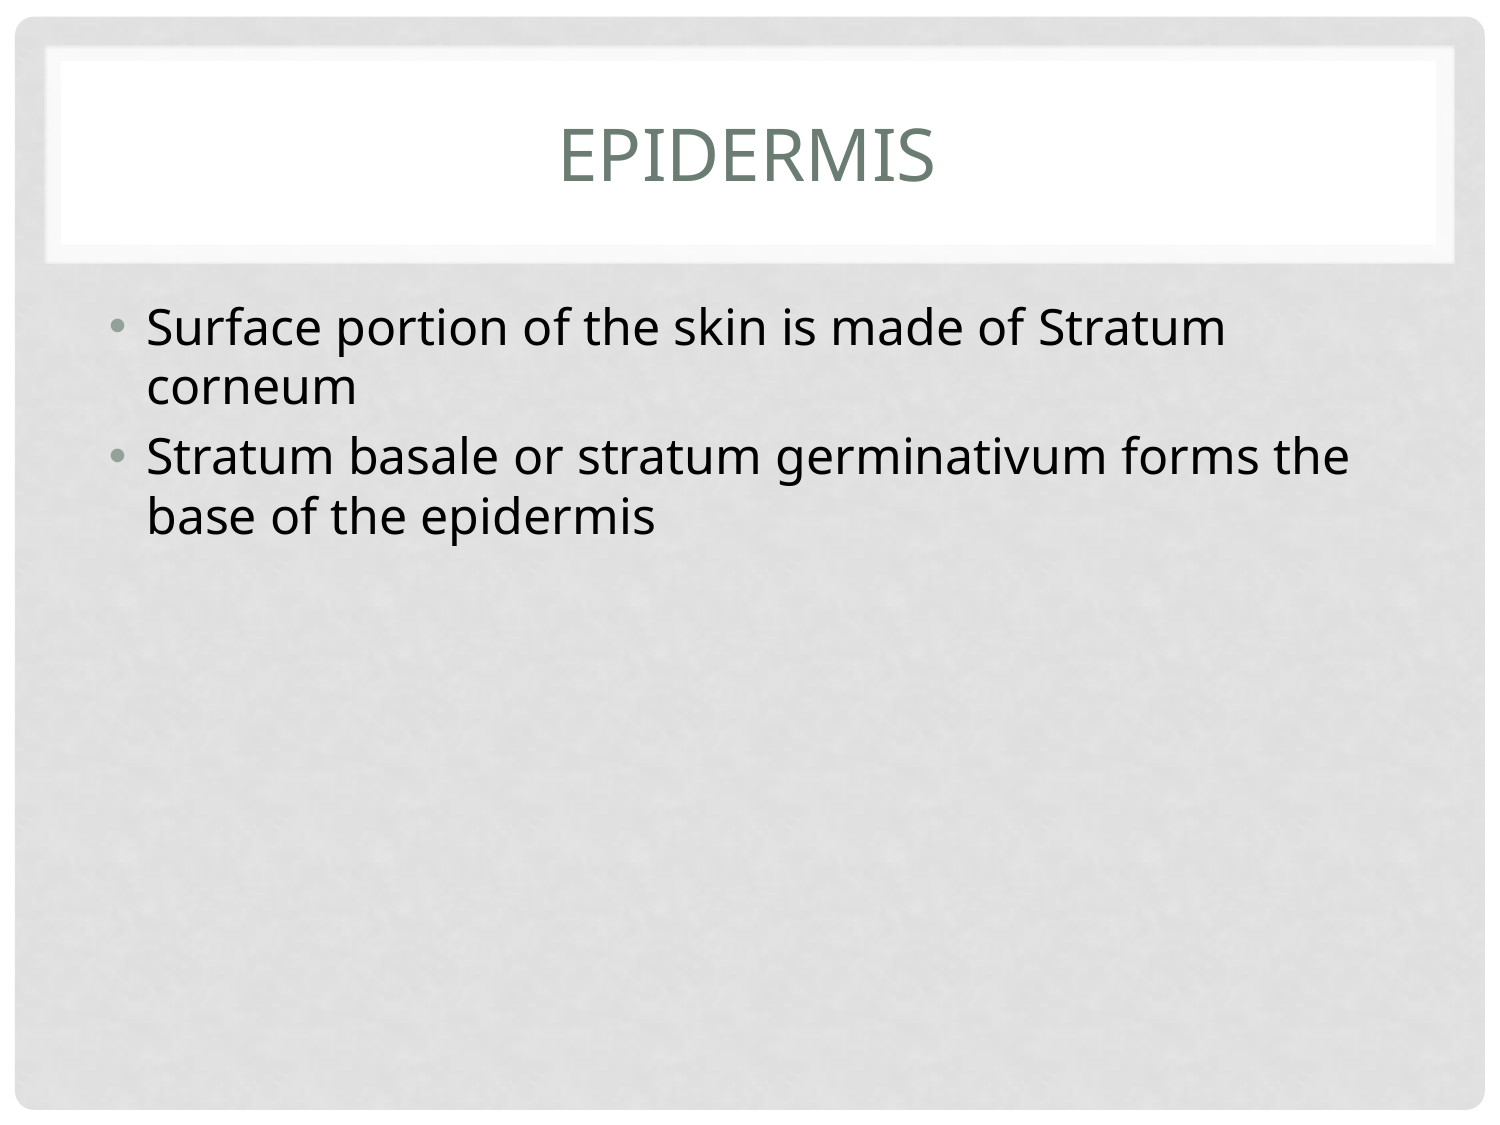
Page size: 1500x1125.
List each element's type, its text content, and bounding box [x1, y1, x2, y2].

list Surface portion of the skin is made of Stratum corneum Stratum basale or stratum germinativum forms the base of the epidermis [75, 287, 1425, 1005]
title epidermis [69, 66, 1425, 238]
